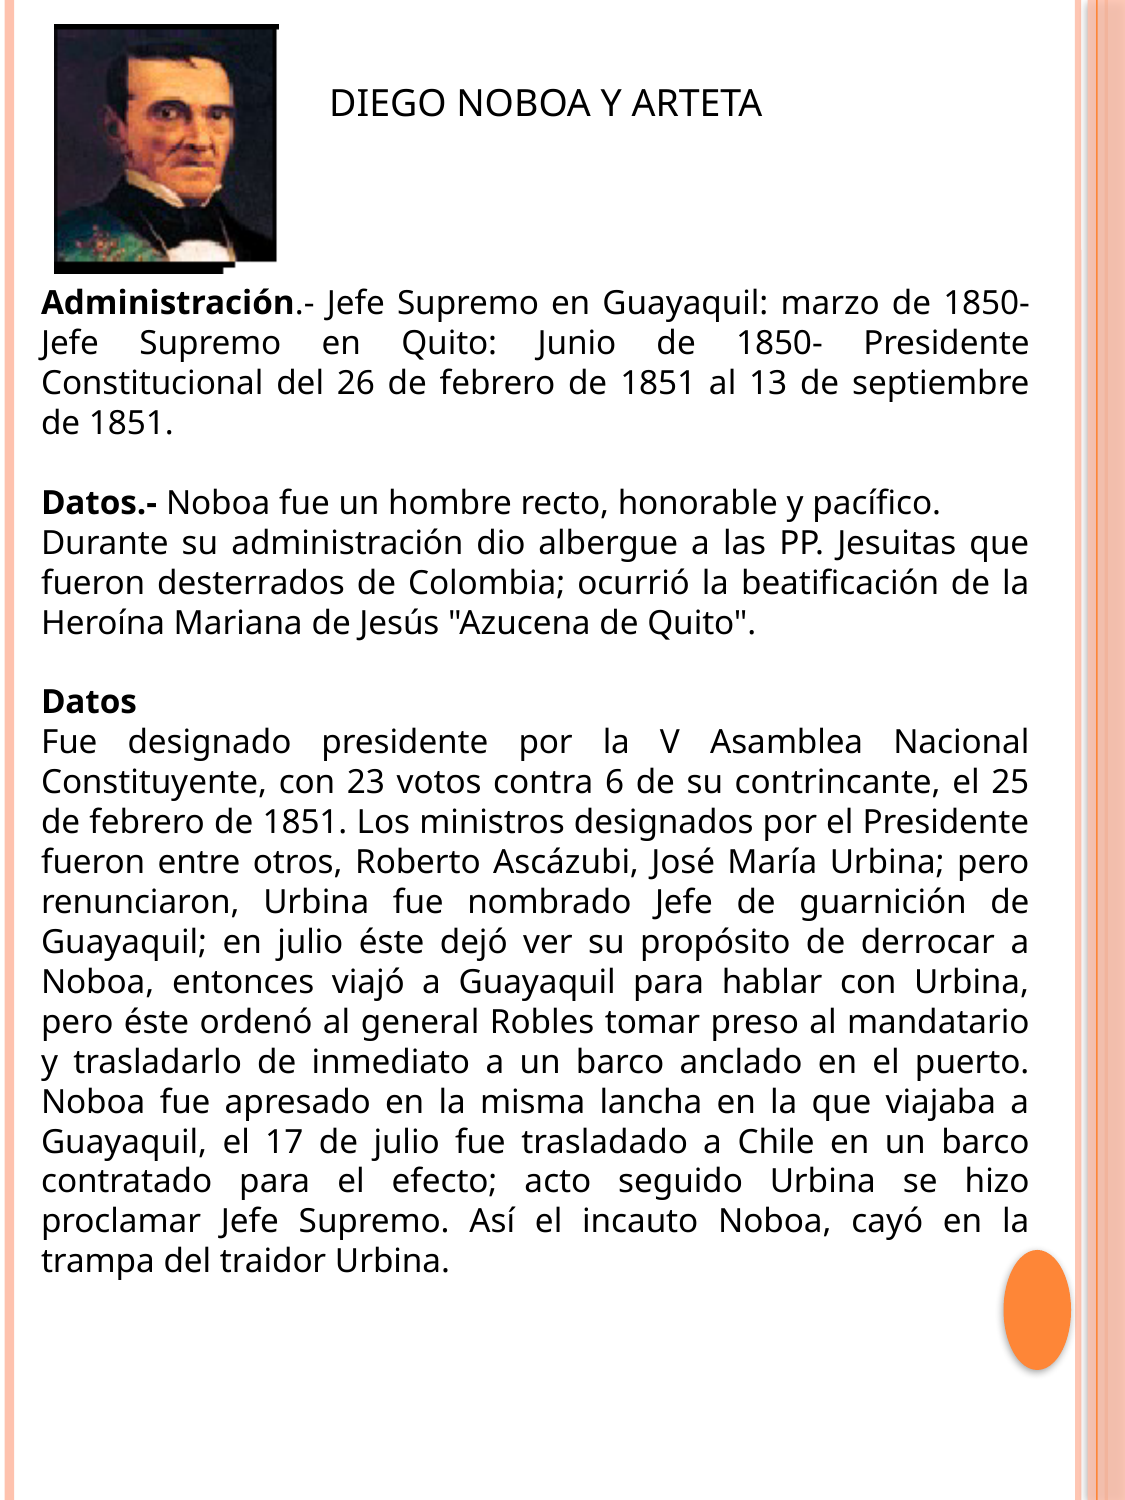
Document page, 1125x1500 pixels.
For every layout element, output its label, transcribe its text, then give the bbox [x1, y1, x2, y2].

text_box Administración.- Jefe Supremo en Guayaquil: marzo de 1850- Jefe Supremo en Quito: Junio de 1850- Presidente Constitucional del 26 de febrero de 1851 al 13 de septiembre de 1851. Datos.- Noboa fue un hombre recto, honorable y pacífico. Durante su administración dio albergue a las PP. Jesuitas que fueron desterrados de Colombia; ocurrió la beatificación de la Heroína Mariana de Jesús "Azucena de Quito". Datos Fue designado presidente por la V Asamblea Nacional Constituyente, con 23 votos contra 6 de su contrincante, el 25 de febrero de 1851. Los ministros designados por el Presidente fueron entre otros, Roberto Ascázubi, José María Urbina; pero renunciaron, Urbina fue nombrado Jefe de guarnición de Guayaquil; en julio éste dejó ver su propósito de derrocar a Noboa, entonces viajó a Guayaquil para hablar con Urbina, pero éste ordenó al general Robles tomar preso al mandatario y trasladarlo de inmediato a un barco anclado en el puerto. Noboa fue apresado en la misma lancha en la que viajaba a Guayaquil, el 17 de julio fue trasladado a Chile en un barco contratado para el efecto; acto seguido Urbina se hizo proclamar Jefe Supremo. Así el incauto Noboa, cayó en la trampa del traidor Urbina. [26, 274, 1046, 1327]
picture [53, 23, 280, 275]
text_box DIEGO NOBOA Y ARTETA [314, 71, 864, 177]
